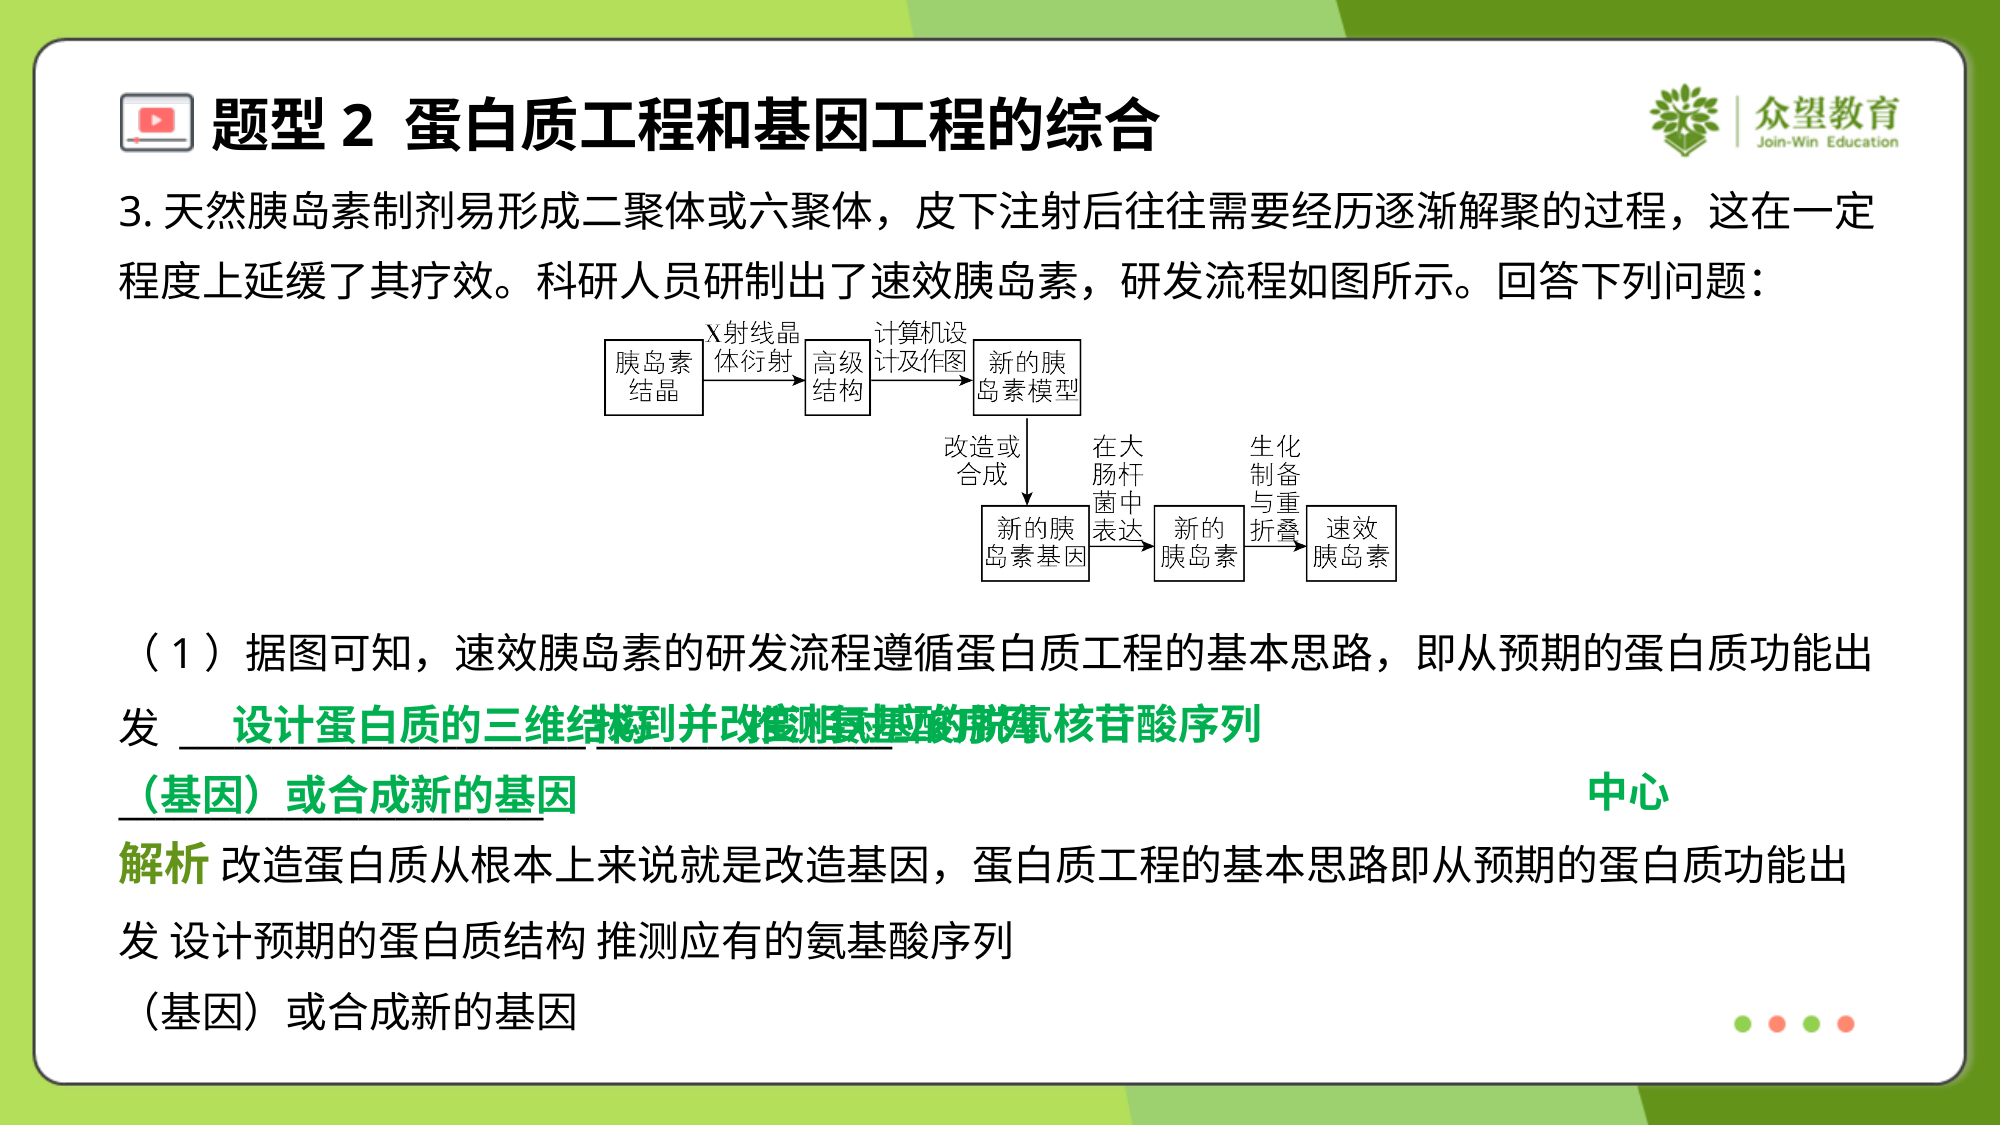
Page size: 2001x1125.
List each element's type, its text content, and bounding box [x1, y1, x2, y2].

text_box 中心 [1571, 744, 1686, 809]
text_box 找到并改变相对应的脱氧核苷酸序列 （基因）或合成新的基因 [118, 673, 1882, 813]
text_box 3.天然胰岛素制剂易形成二聚体或六聚体，皮下注射后往往需要经历逐渐解聚的过程，这在一定 程度上延缓了其疗效。科研人员研制出了速效胰岛素，研发流程如图所示。回答下列问题： [118, 159, 1883, 299]
picture [0, 0, 2000, 1125]
